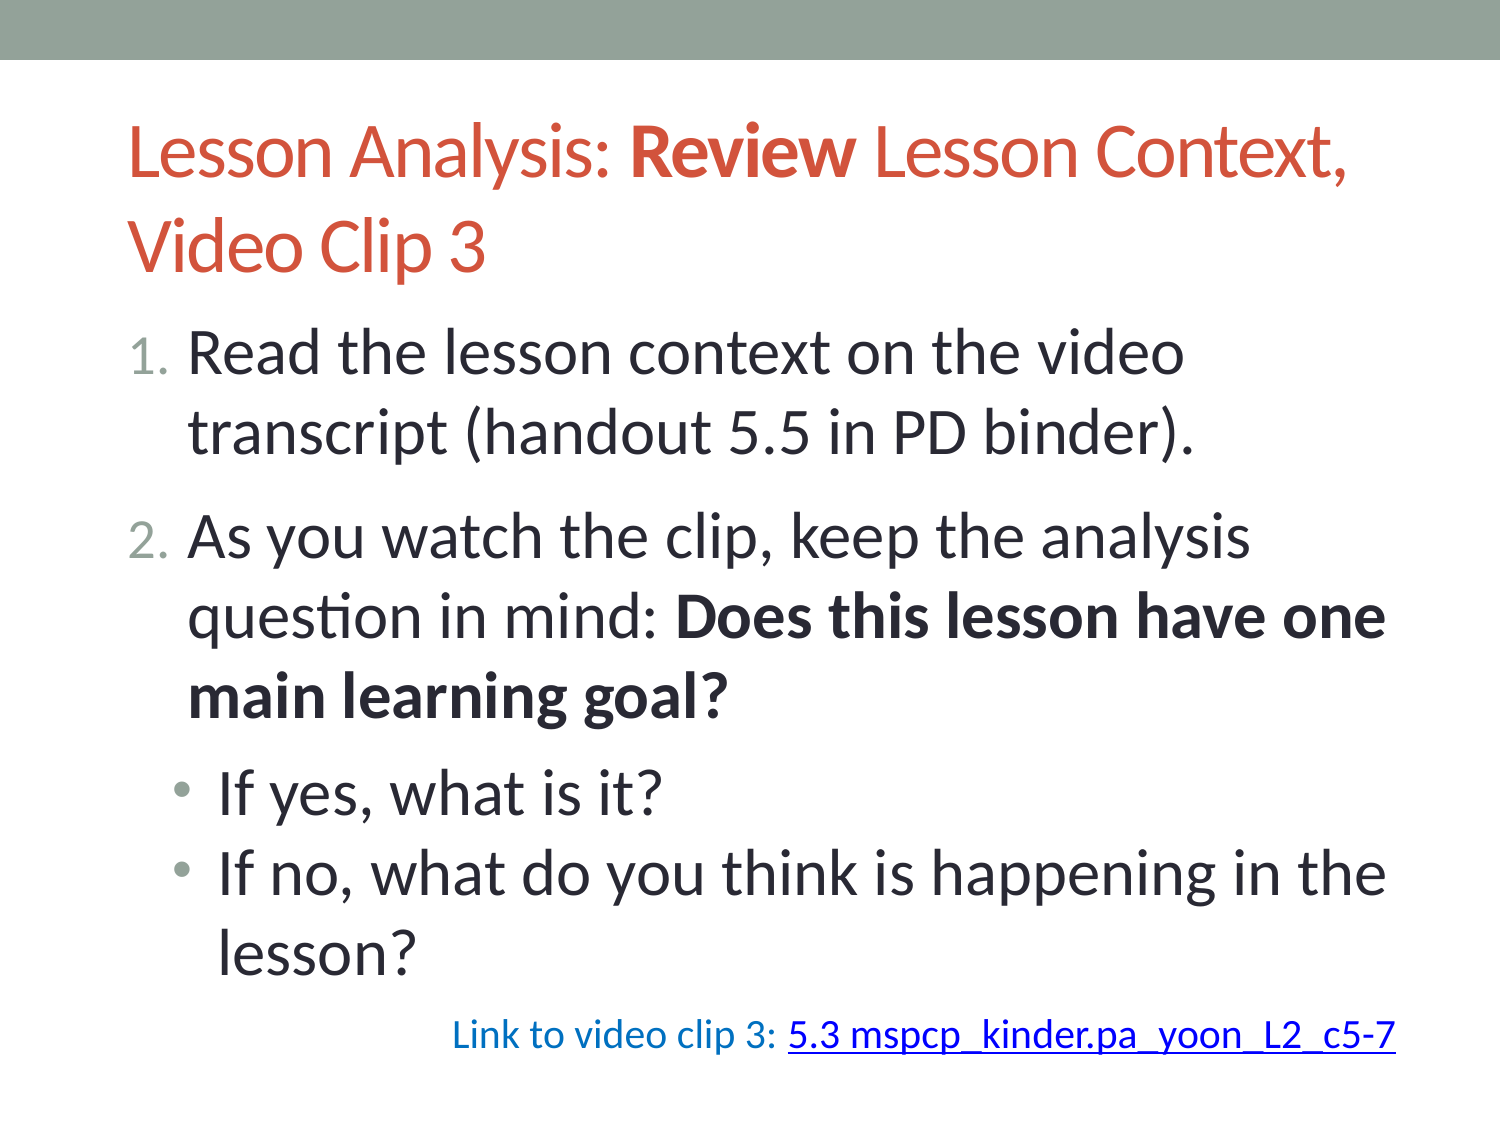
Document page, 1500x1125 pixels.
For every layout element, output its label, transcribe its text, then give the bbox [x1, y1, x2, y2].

text_box Read the lesson context on the video transcript (handout 5.5 in PD binder). As you watch the clip, keep the analysis question in mind: Does this lesson have one main learning goal? If yes, what is it? If no, what do you think is happening in the lesson? [112, 299, 1425, 975]
title Lesson Analysis: Review Lesson Context, Video Clip 3 [112, 112, 1425, 275]
text_box Link to video clip 3: 5.3 mspcp_kinder.pa_yoon_L2_c5-7 [437, 999, 1425, 1065]
